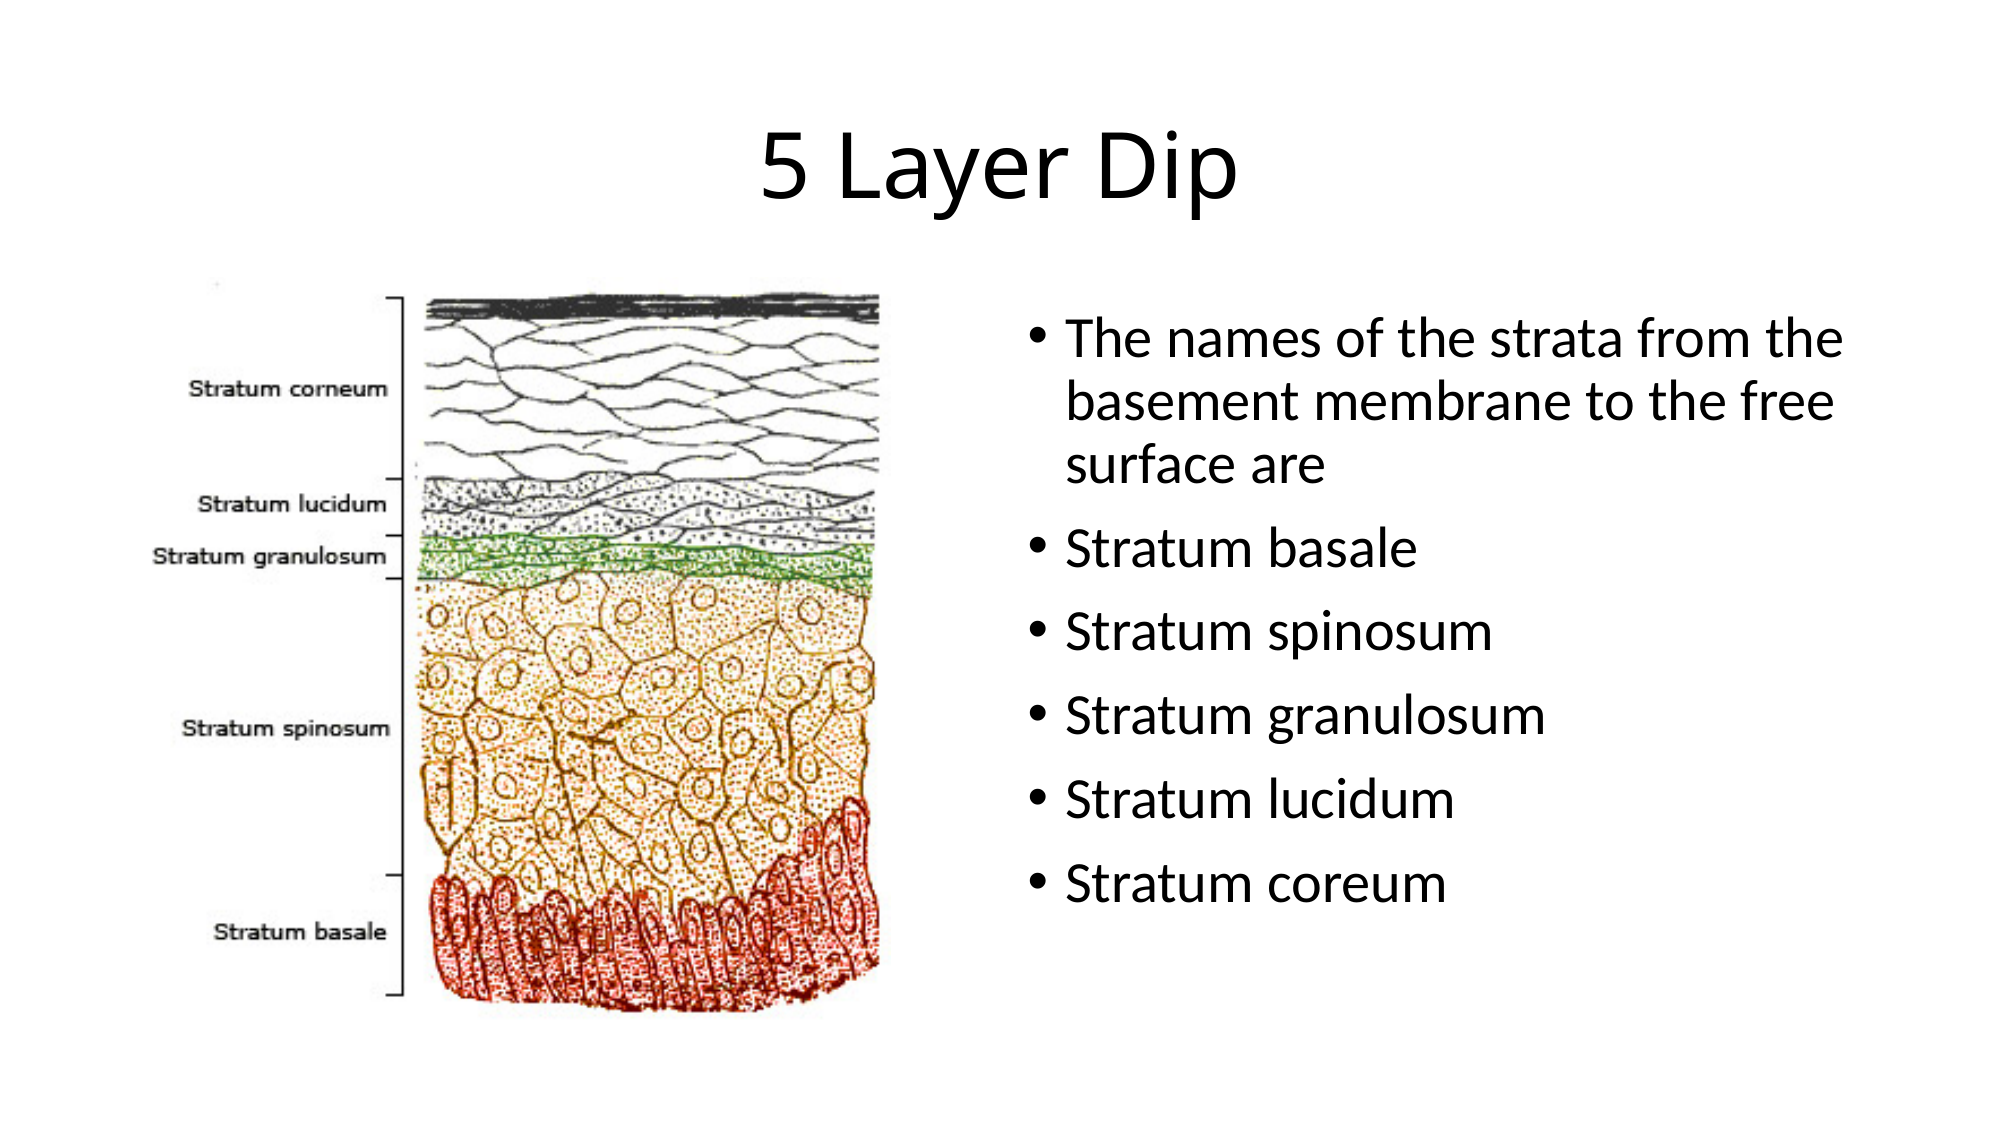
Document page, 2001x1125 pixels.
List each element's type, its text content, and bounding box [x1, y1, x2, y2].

list The names of the strata from the basement membrane to the free surface are Stratum basale Stratum spinosum Stratum granulosum Stratum lucidum Stratum coreum [1012, 299, 1863, 1014]
picture [117, 277, 891, 1067]
title 5 Layer Dip [137, 59, 1863, 278]
